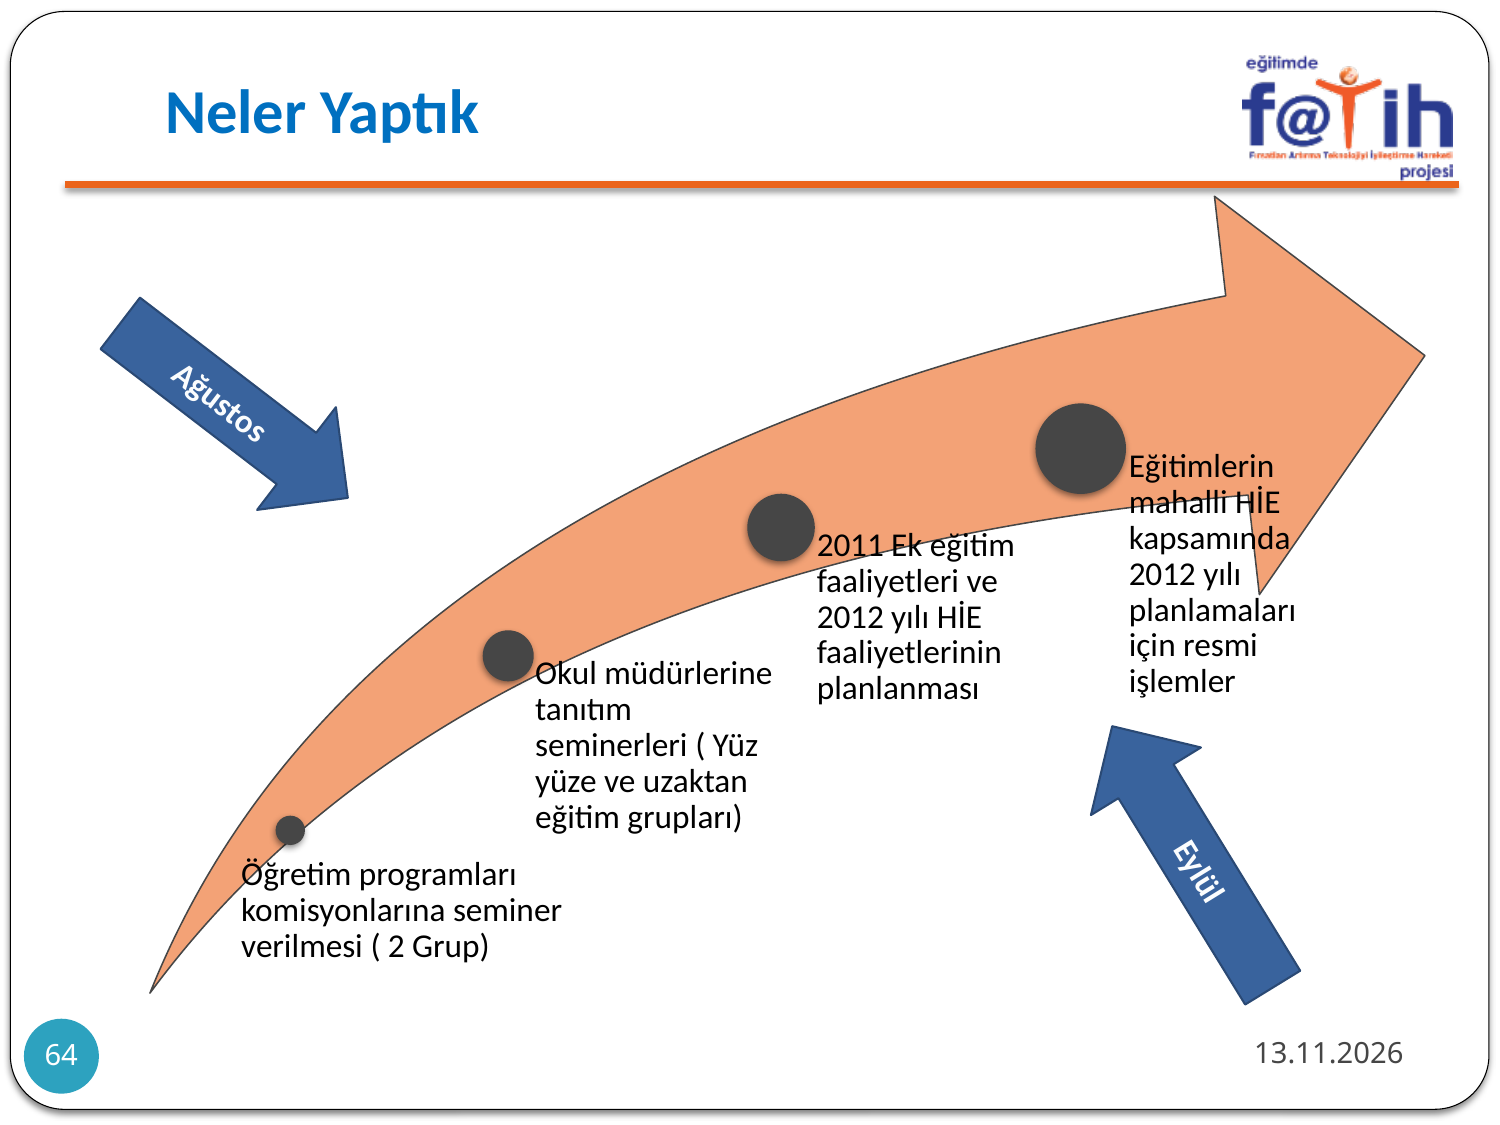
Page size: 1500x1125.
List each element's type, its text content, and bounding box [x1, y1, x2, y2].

text_box Ağustos [99, 296, 143, 383]
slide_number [1012, 1056, 1419, 1094]
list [149, 195, 1426, 1047]
slide_number 64 [23, 1018, 99, 1094]
picture [1242, 54, 1453, 182]
title Neler Yaptık [150, 45, 1425, 161]
